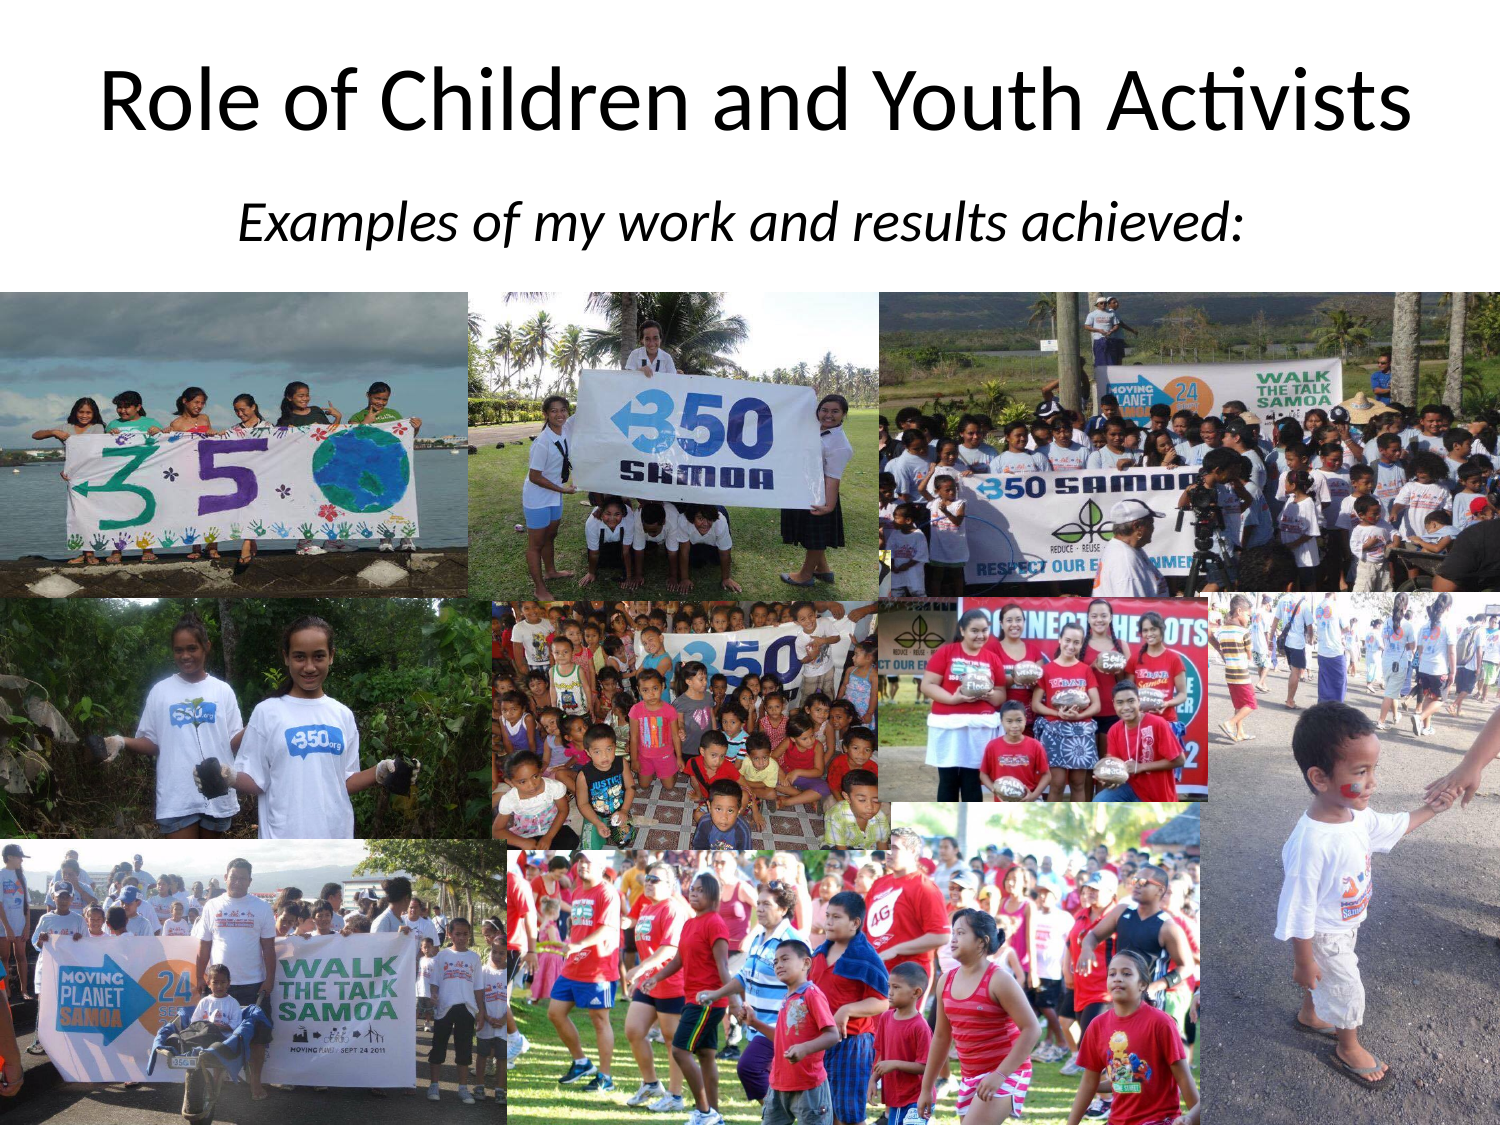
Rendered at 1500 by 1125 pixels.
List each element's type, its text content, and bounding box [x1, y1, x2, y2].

title Role of Children and Youth Activists [82, 0, 1432, 188]
picture [0, 292, 1500, 1125]
text_box Examples of my work and results achieved: [222, 175, 1325, 261]
